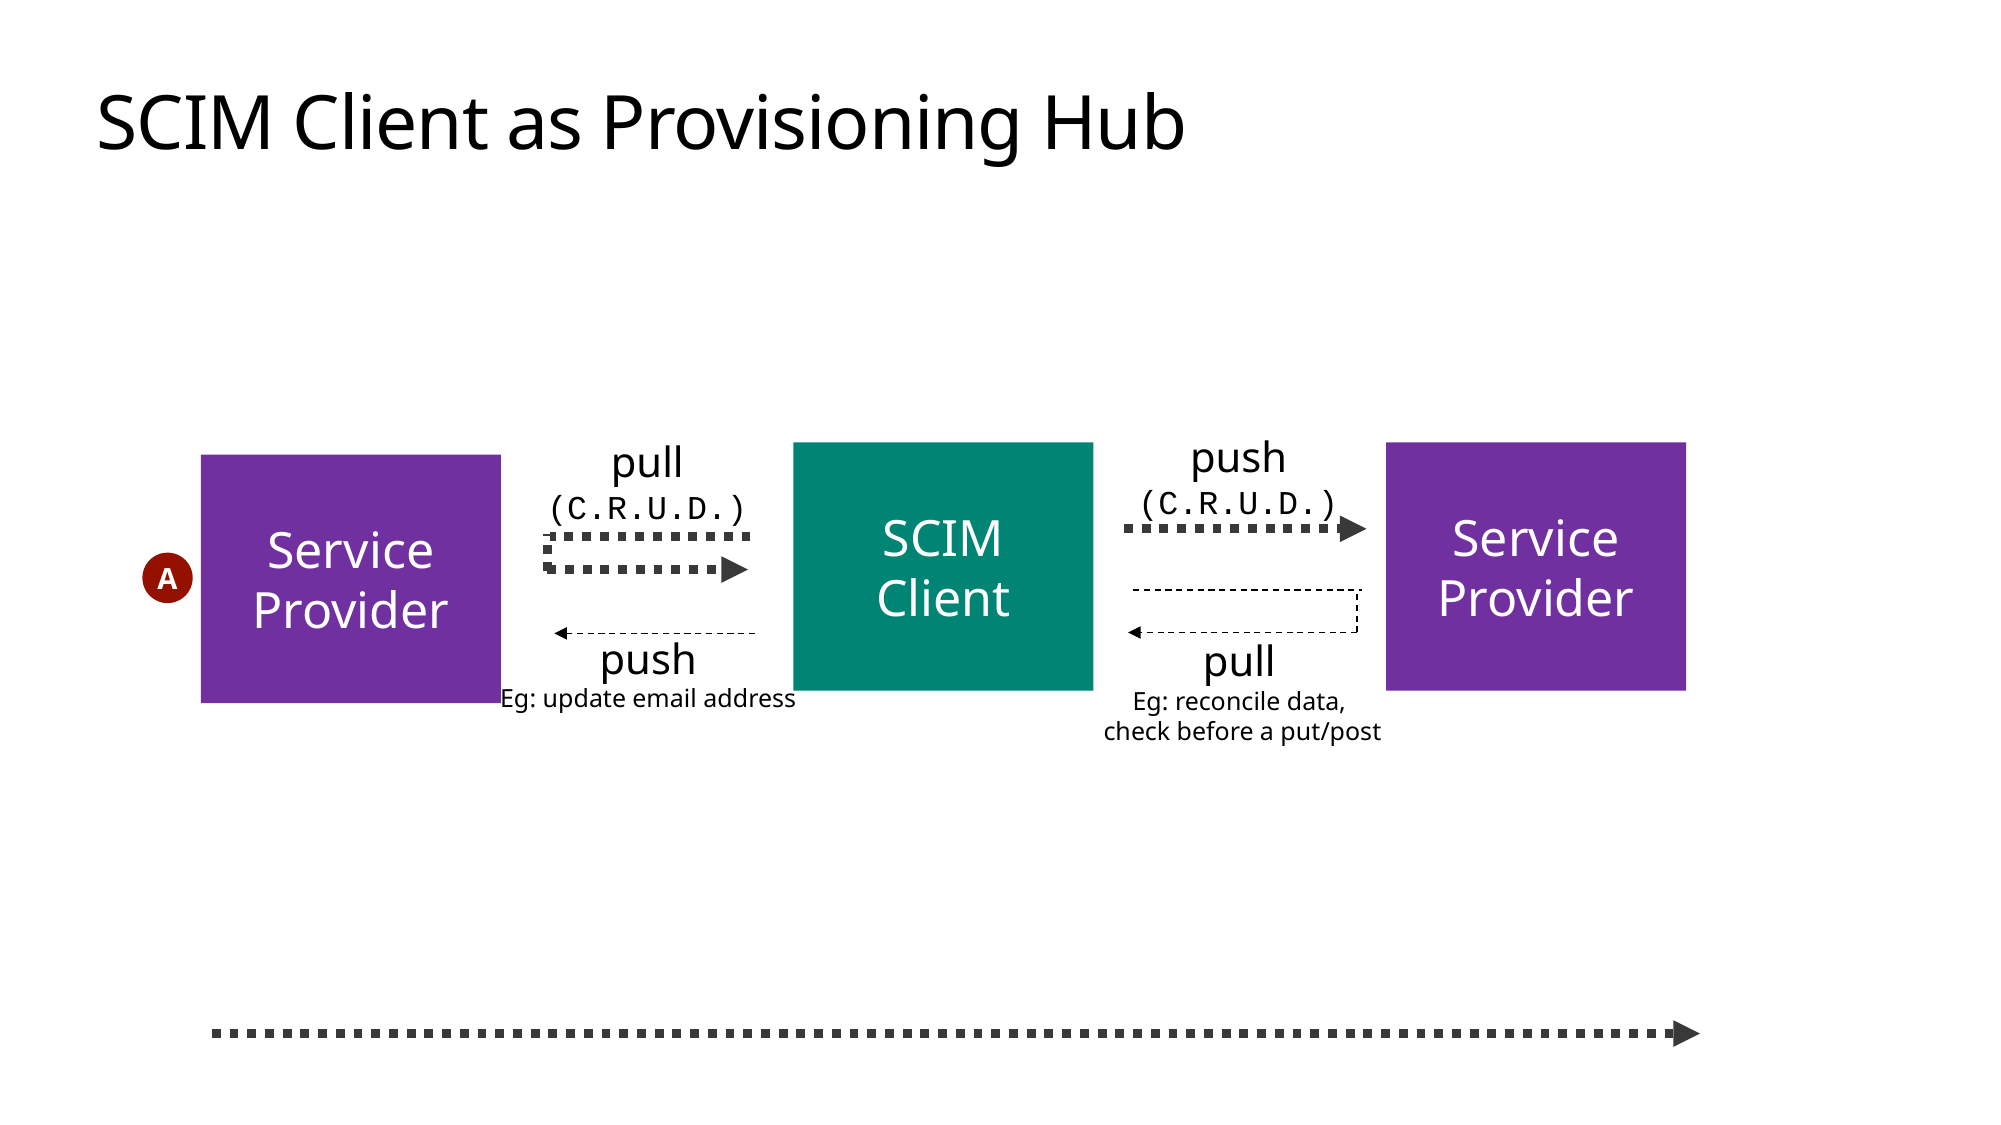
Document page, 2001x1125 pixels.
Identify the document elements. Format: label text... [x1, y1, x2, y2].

title SCIM Client as Provisioning Hub [96, 75, 1904, 166]
text_box pull (C.R.U.D.) [547, 436, 748, 527]
text_box push Eg: update email address [500, 632, 797, 713]
text_box push (C.R.U.D.) [1138, 430, 1339, 521]
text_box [547, 533, 751, 572]
text_box Service Provider [1385, 441, 1687, 691]
text_box pull Eg: reconcile data, check before a put/post [1097, 635, 1382, 746]
text_box SCIM Client [793, 441, 1094, 691]
text_box Service Provider [200, 454, 502, 704]
text_box A [141, 551, 194, 604]
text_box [1127, 589, 1363, 633]
